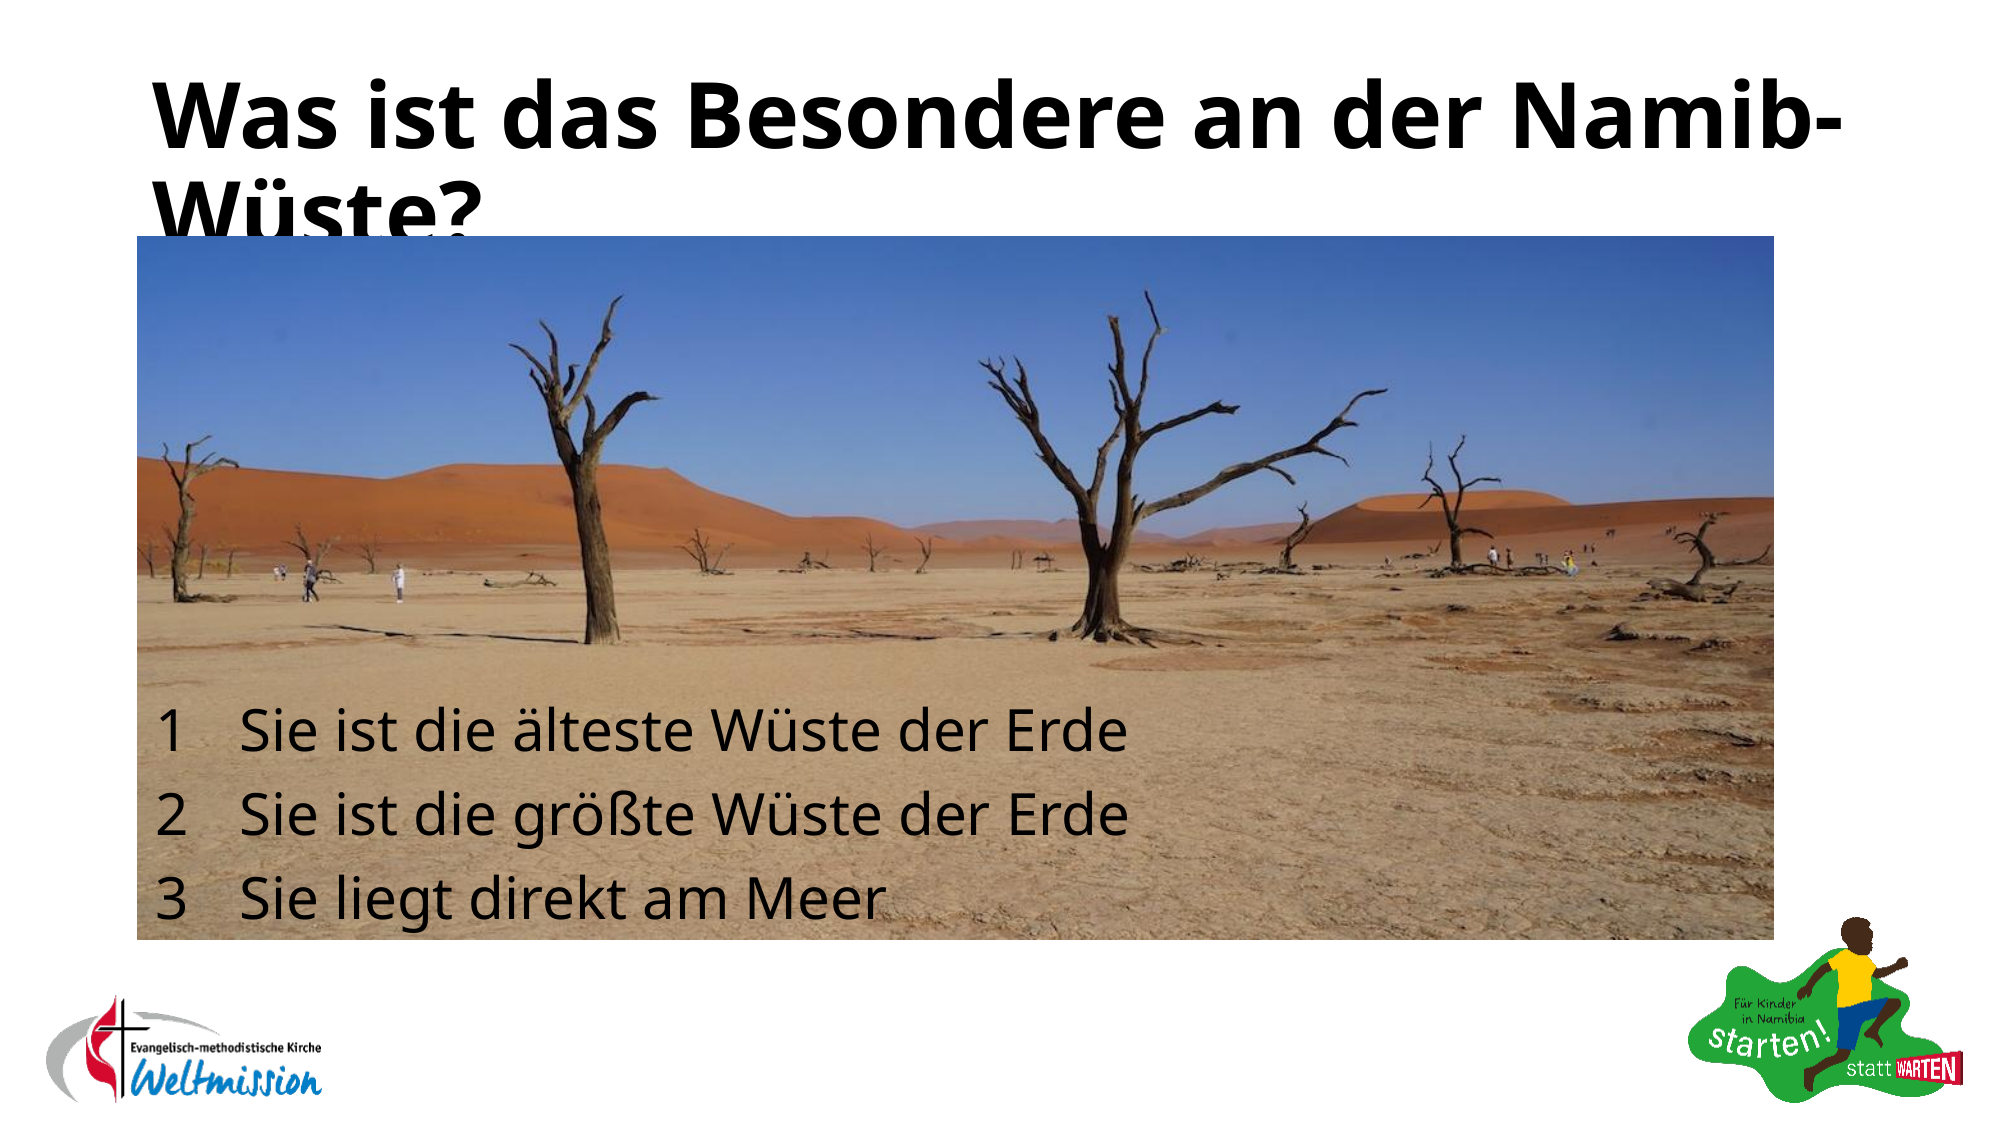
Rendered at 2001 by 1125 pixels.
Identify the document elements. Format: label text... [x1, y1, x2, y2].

picture [46, 995, 322, 1103]
title Was ist das Besondere an der Namib-Wüste? [137, 59, 1863, 278]
picture [137, 236, 1963, 1103]
